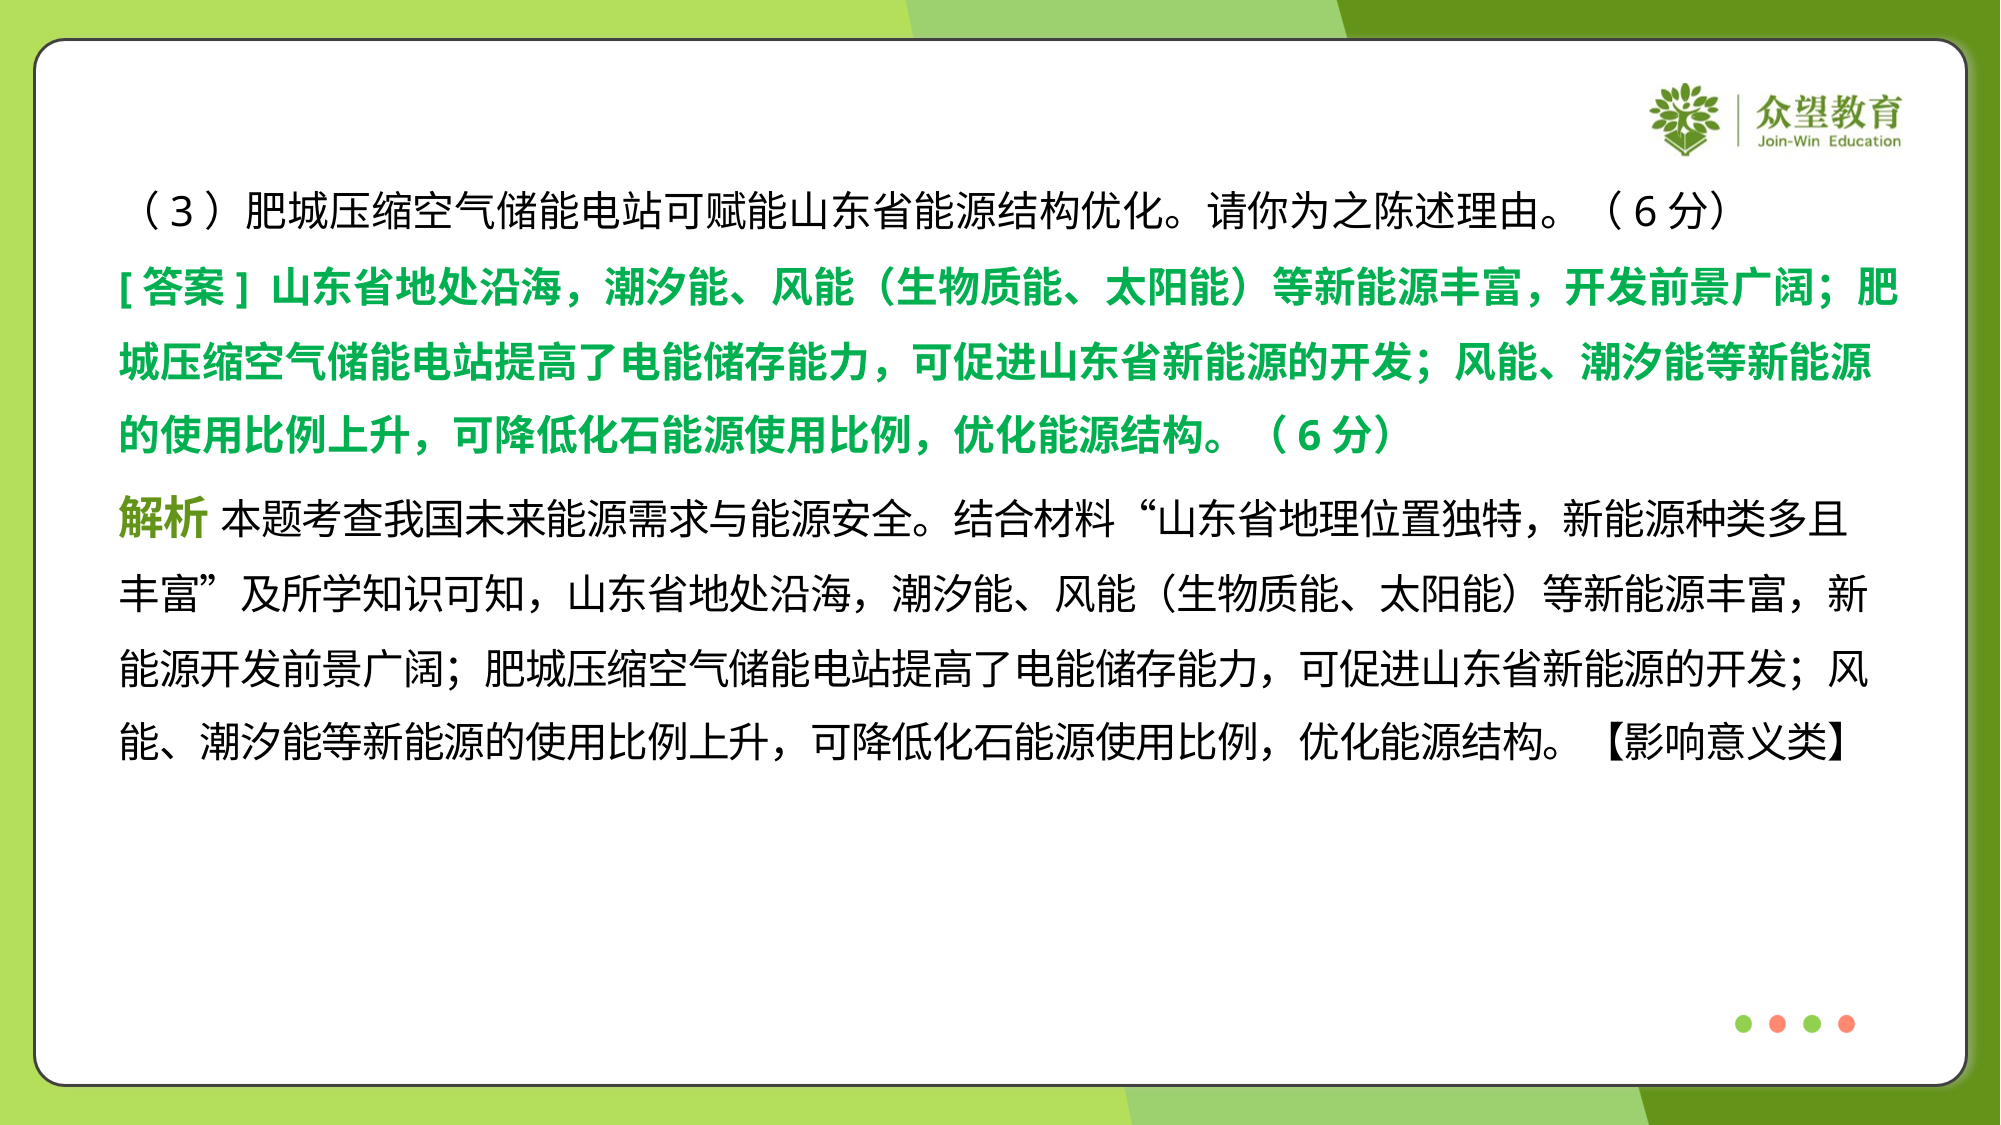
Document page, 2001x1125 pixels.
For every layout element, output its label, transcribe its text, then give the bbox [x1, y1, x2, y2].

text_box 解析 本题考查我国未来能源需求与能源安全。结合材料“山东省地理位置独特，新能源种类多且 丰富”及所学知识可知，山东省地处沿海，潮汐能、风能（生物质能、太阳能）等新能源丰富，新 能源开发前景广阔；肥城压缩空气储能电站提高了电能储存能力，可促进山东省新能源的开发；风 能、潮汐能等新能源的使用比例上升，可降低化石能源使用比例，优化能源结构。【影响意义类】 [118, 466, 1883, 759]
picture [0, 0, 2000, 1125]
text_box （3）肥城压缩空气储能电站可赋能山东省能源结构优化。请你为之陈述理由。（6分） [118, 159, 1883, 227]
text_box [答案] 山东省地处沿海，潮汐能、风能（生物质能、太阳能）等新能源丰富，开发前景广阔；肥 城压缩空气储能电站提高了电能储存能力，可促进山东省新能源的开发；风能、潮汐能等新能源 的使用比例上升，可降低化石能源使用比例，优化能源结构。（6分） [118, 235, 1883, 451]
